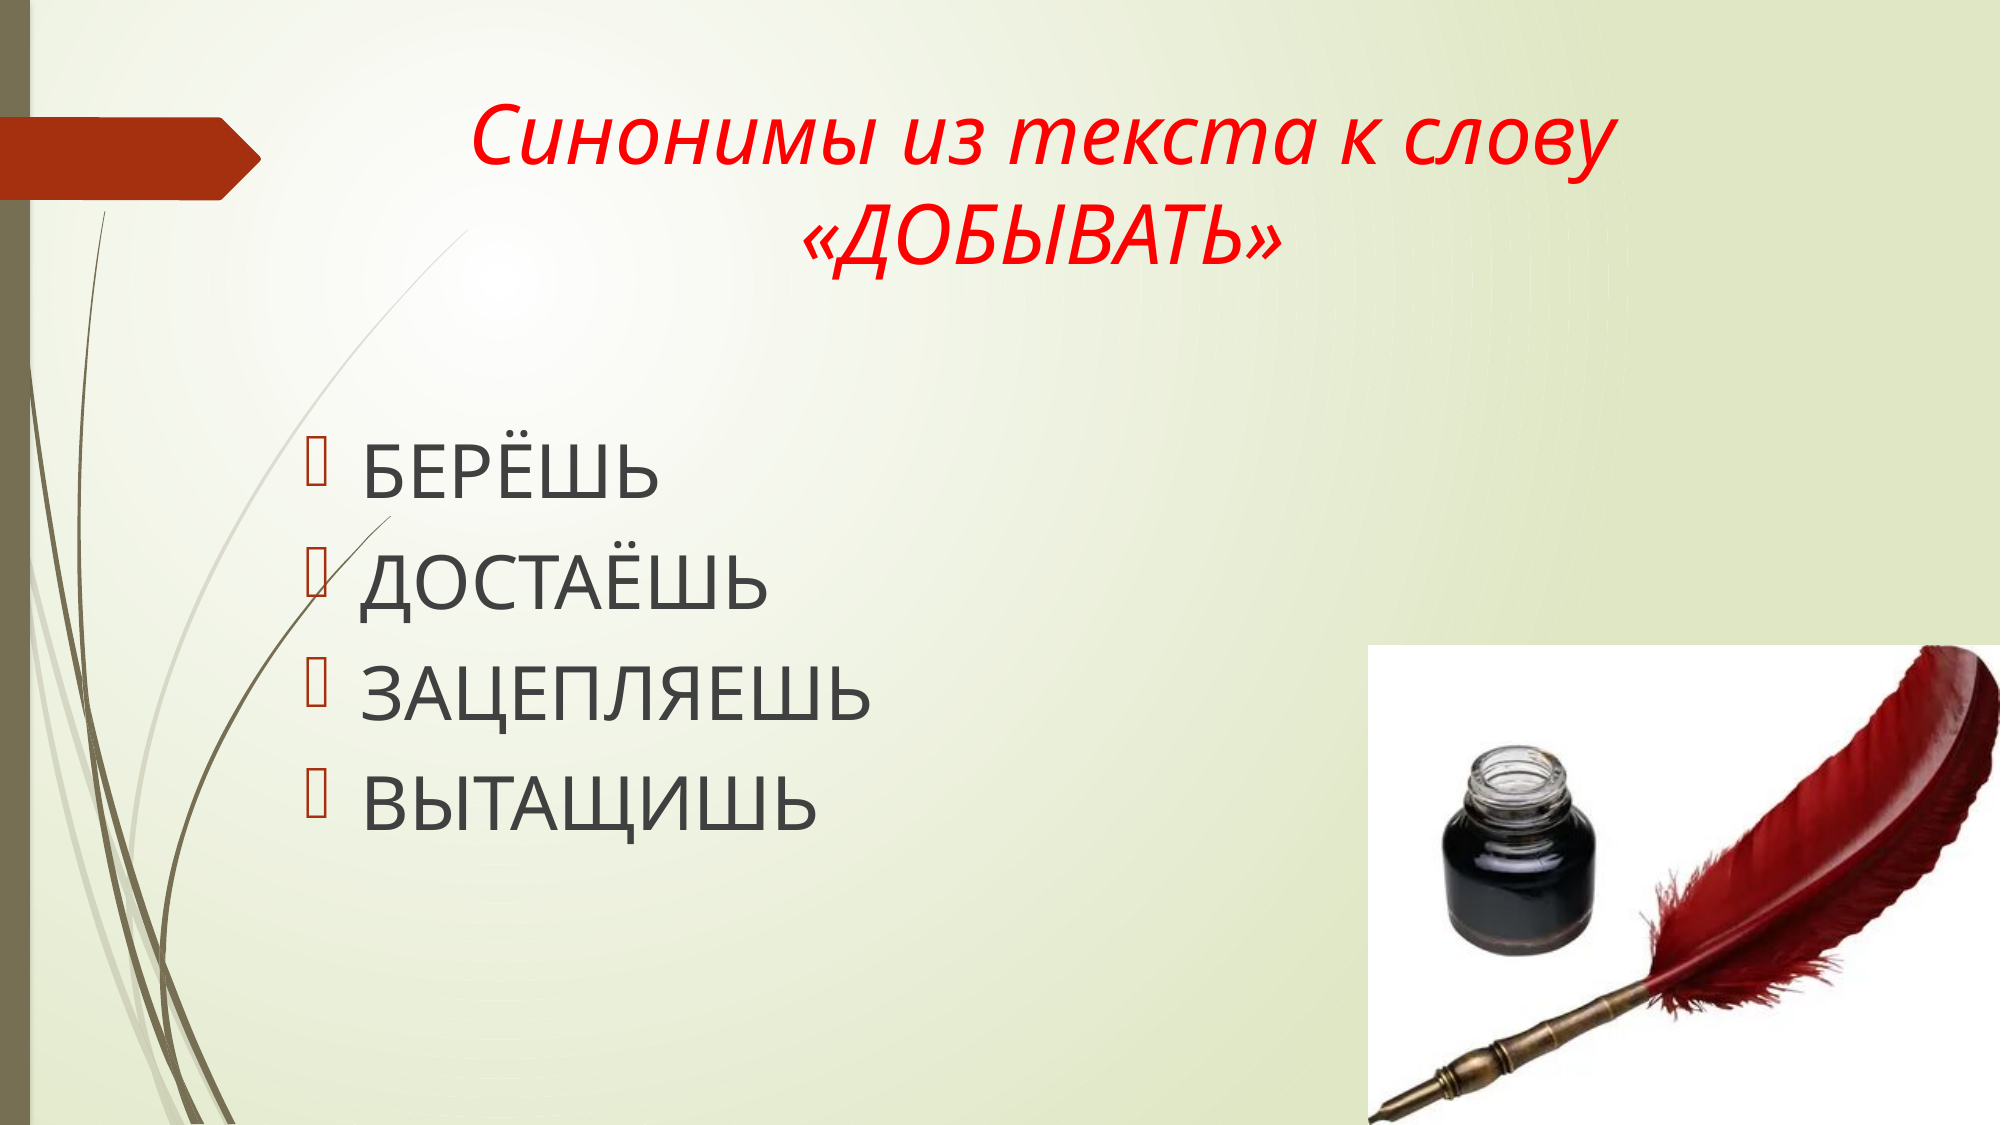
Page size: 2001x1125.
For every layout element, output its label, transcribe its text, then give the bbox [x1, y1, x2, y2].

title Синонимы из текста к слову «ДОБЫВАТЬ» [311, 73, 1774, 284]
list БЕРЁШЬ ДОСТАЁШЬ ЗАЦЕПЛЯЕШЬ ВЫТАЩИШЬ [289, 350, 1888, 970]
picture [1368, 645, 2000, 1125]
